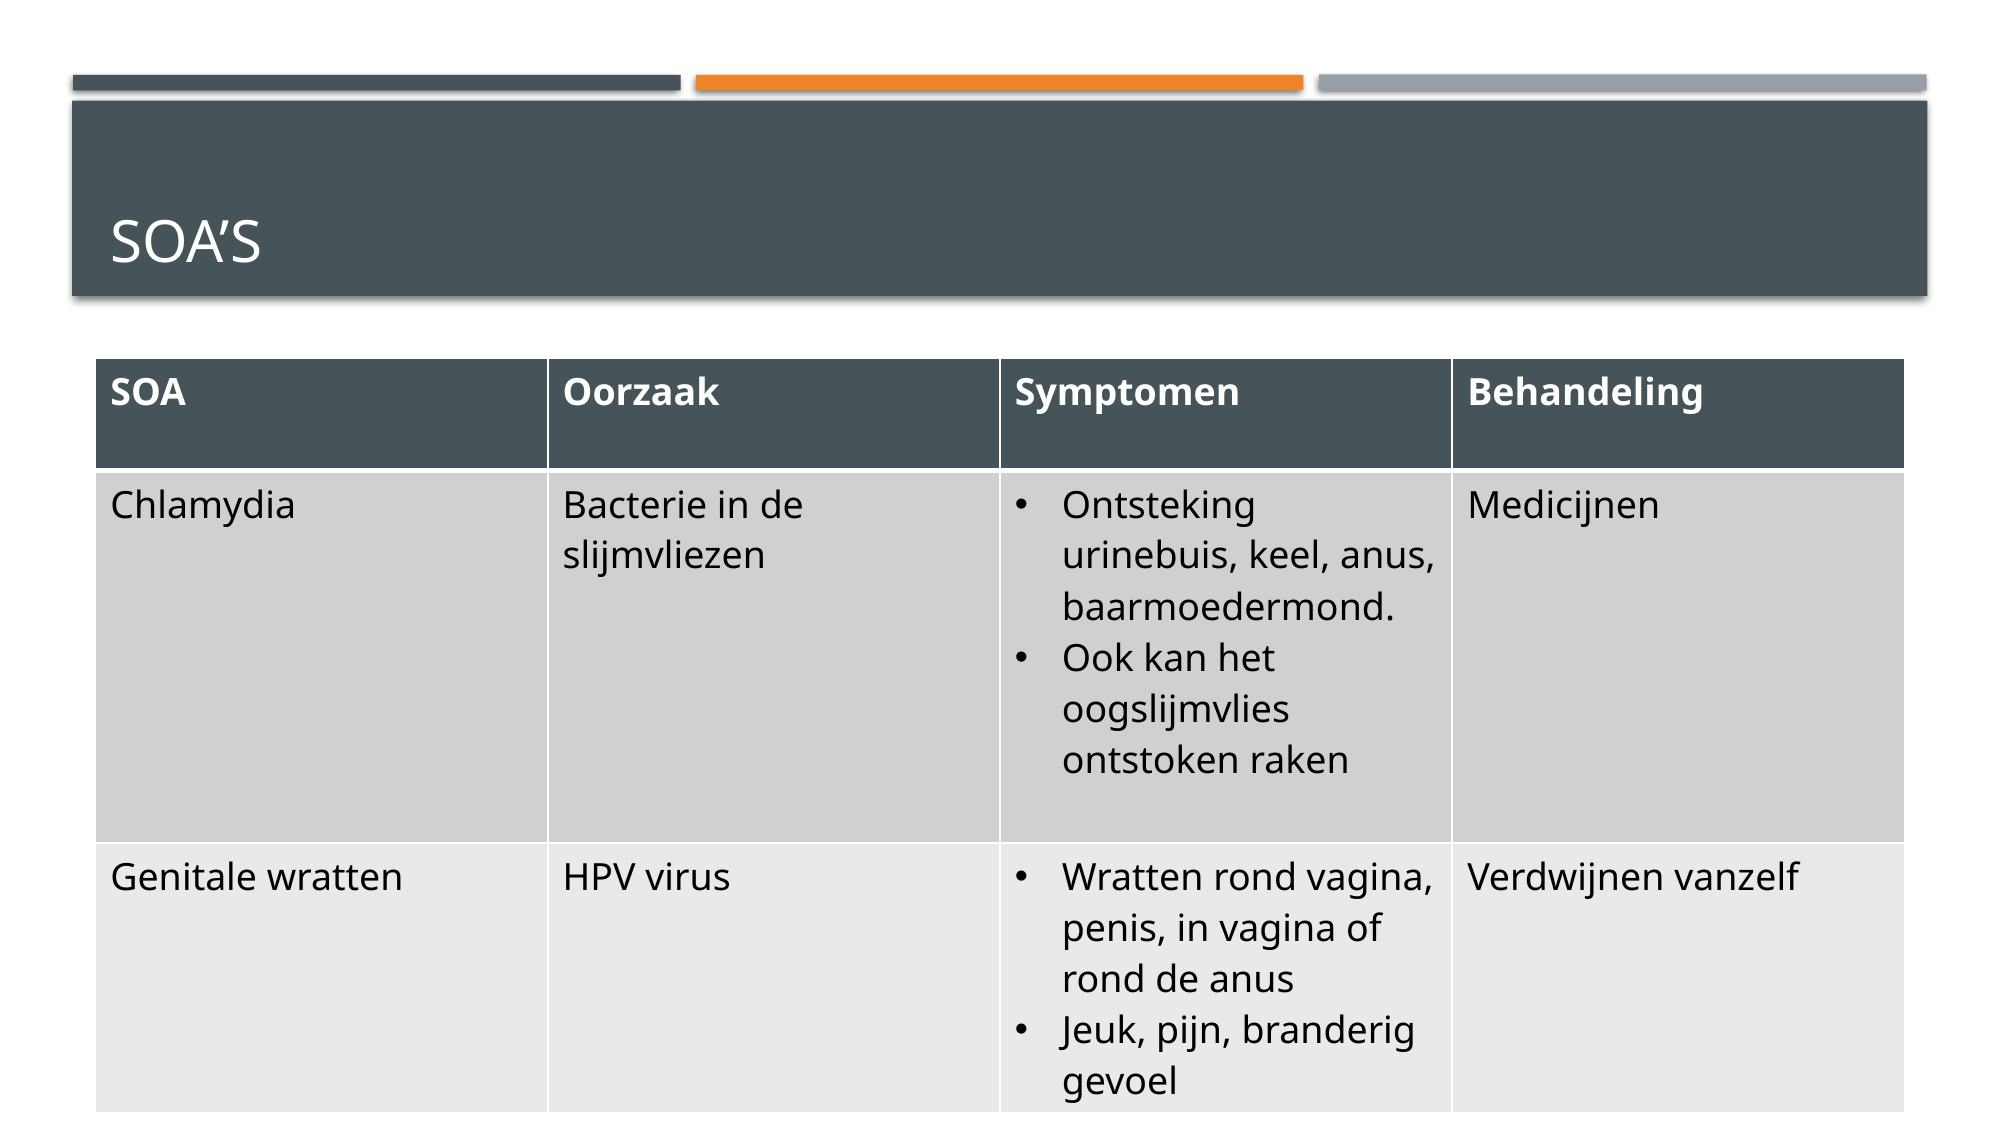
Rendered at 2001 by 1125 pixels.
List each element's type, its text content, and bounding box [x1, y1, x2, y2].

table_header Symptomen [1001, 359, 1451, 468]
table_cell Verdwijnen vanzelf [1453, 844, 1904, 1112]
table_header SOA [96, 359, 547, 468]
title Soa’s [95, 115, 1905, 282]
table_cell Chlamydia [96, 473, 547, 842]
table_header Behandeling [1453, 359, 1904, 468]
table_cell Ontsteking urinebuis, keel, anus, baarmoedermond. Ook kan het oogslijmvlies ontstoken raken [1001, 473, 1451, 842]
table_header Oorzaak [549, 359, 999, 468]
table_cell HPV virus [549, 844, 999, 1112]
table_cell Medicijnen [1453, 473, 1904, 842]
table_cell Genitale wratten [96, 844, 547, 1112]
table_cell Wratten rond vagina, penis, in vagina of rond de anus Jeuk, pijn, branderig gevoel [1001, 844, 1451, 1112]
table_cell Bacterie in de slijmvliezen [549, 473, 999, 842]
